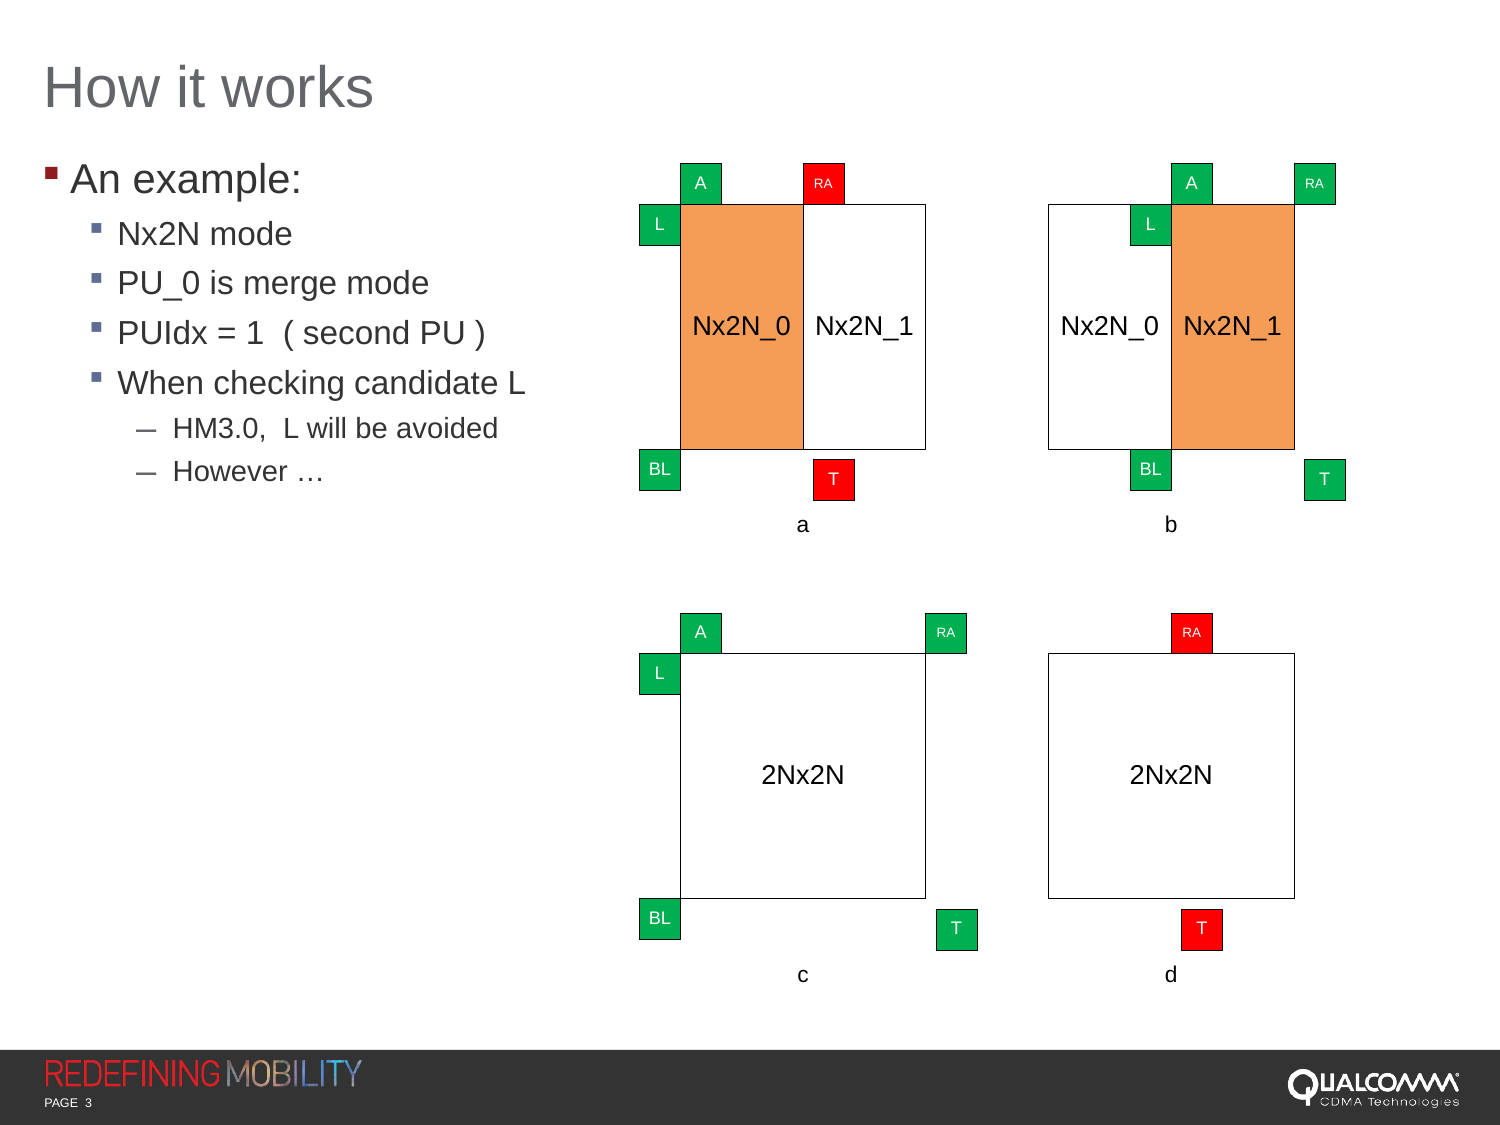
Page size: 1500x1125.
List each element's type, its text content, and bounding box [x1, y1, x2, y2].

picture [1278, 1058, 1478, 1114]
picture [30, 1048, 372, 1099]
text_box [635, 160, 1349, 1006]
title How it works [28, 44, 1462, 138]
list An example: Nx2N mode PU_0 is merge mode PUIdx = 1 ( second PU ) When checking candidate L HM3.0, L will be avoided However … [26, 148, 1482, 541]
